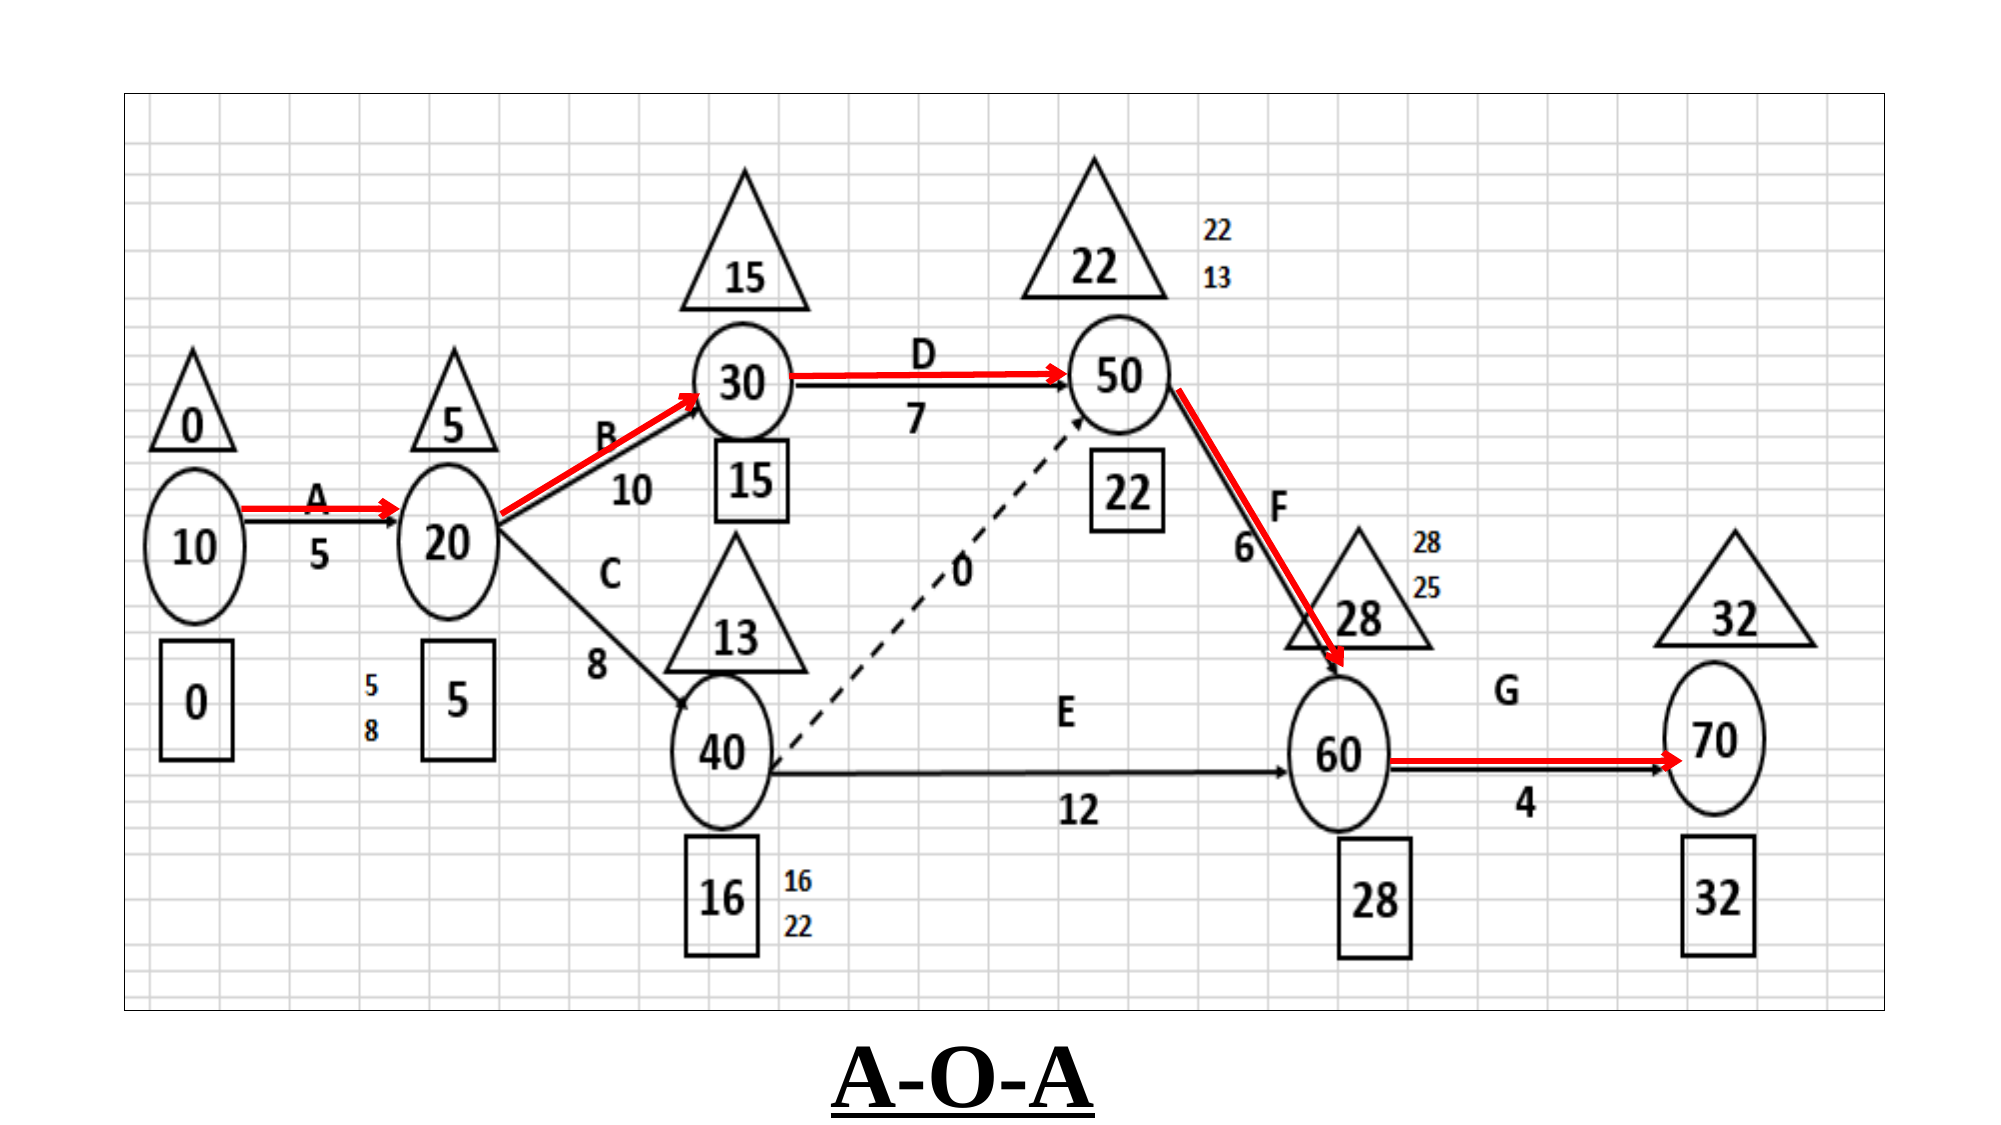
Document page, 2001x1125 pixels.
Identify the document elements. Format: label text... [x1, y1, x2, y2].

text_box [789, 373, 1068, 377]
text_box A-O-A [815, 1011, 1111, 1125]
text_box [500, 393, 700, 515]
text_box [1121, 445, 1400, 611]
picture [124, 93, 1885, 1011]
